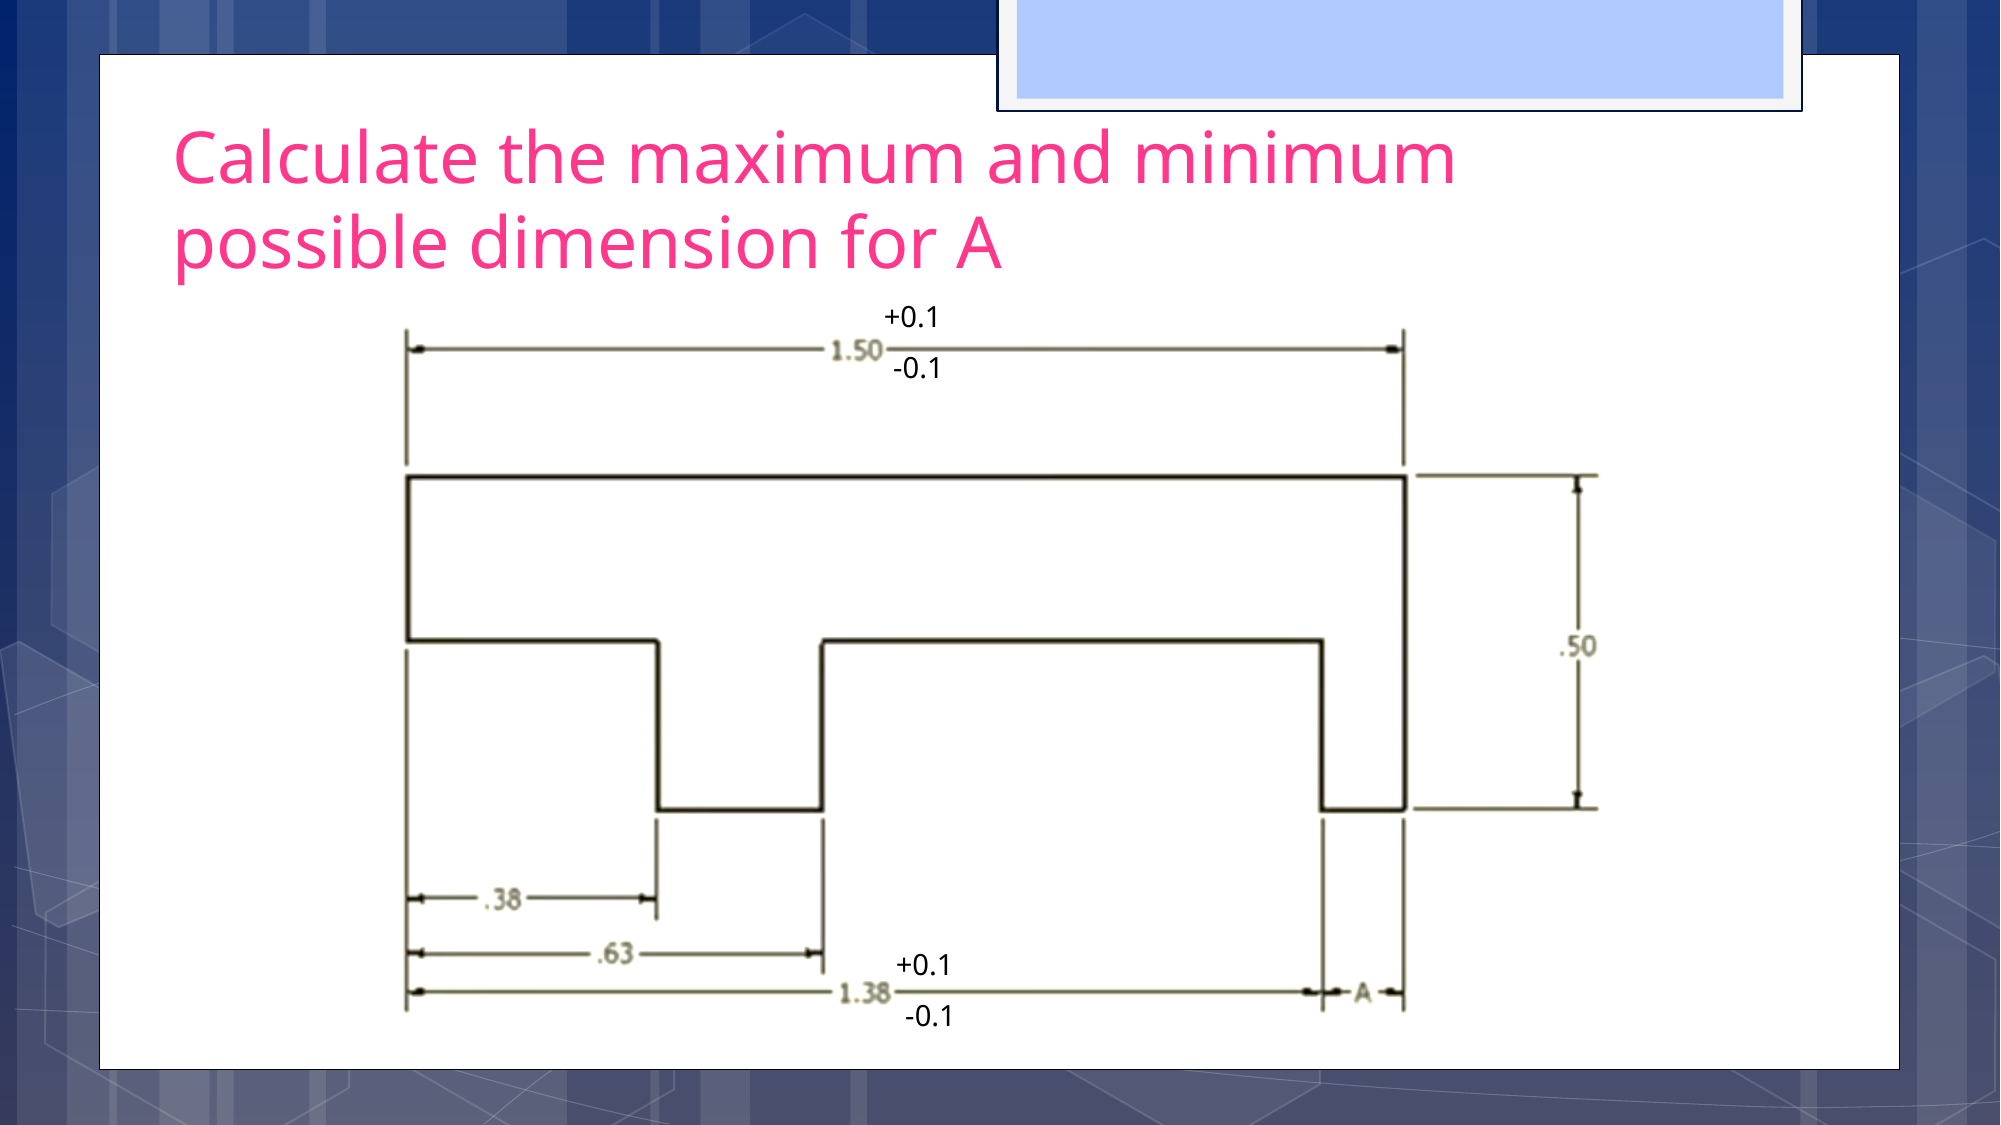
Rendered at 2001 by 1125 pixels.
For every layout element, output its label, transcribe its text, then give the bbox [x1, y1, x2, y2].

title Calculate the maximum and minimum possible dimension for A [157, 103, 1695, 291]
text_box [393, 290, 1609, 1041]
